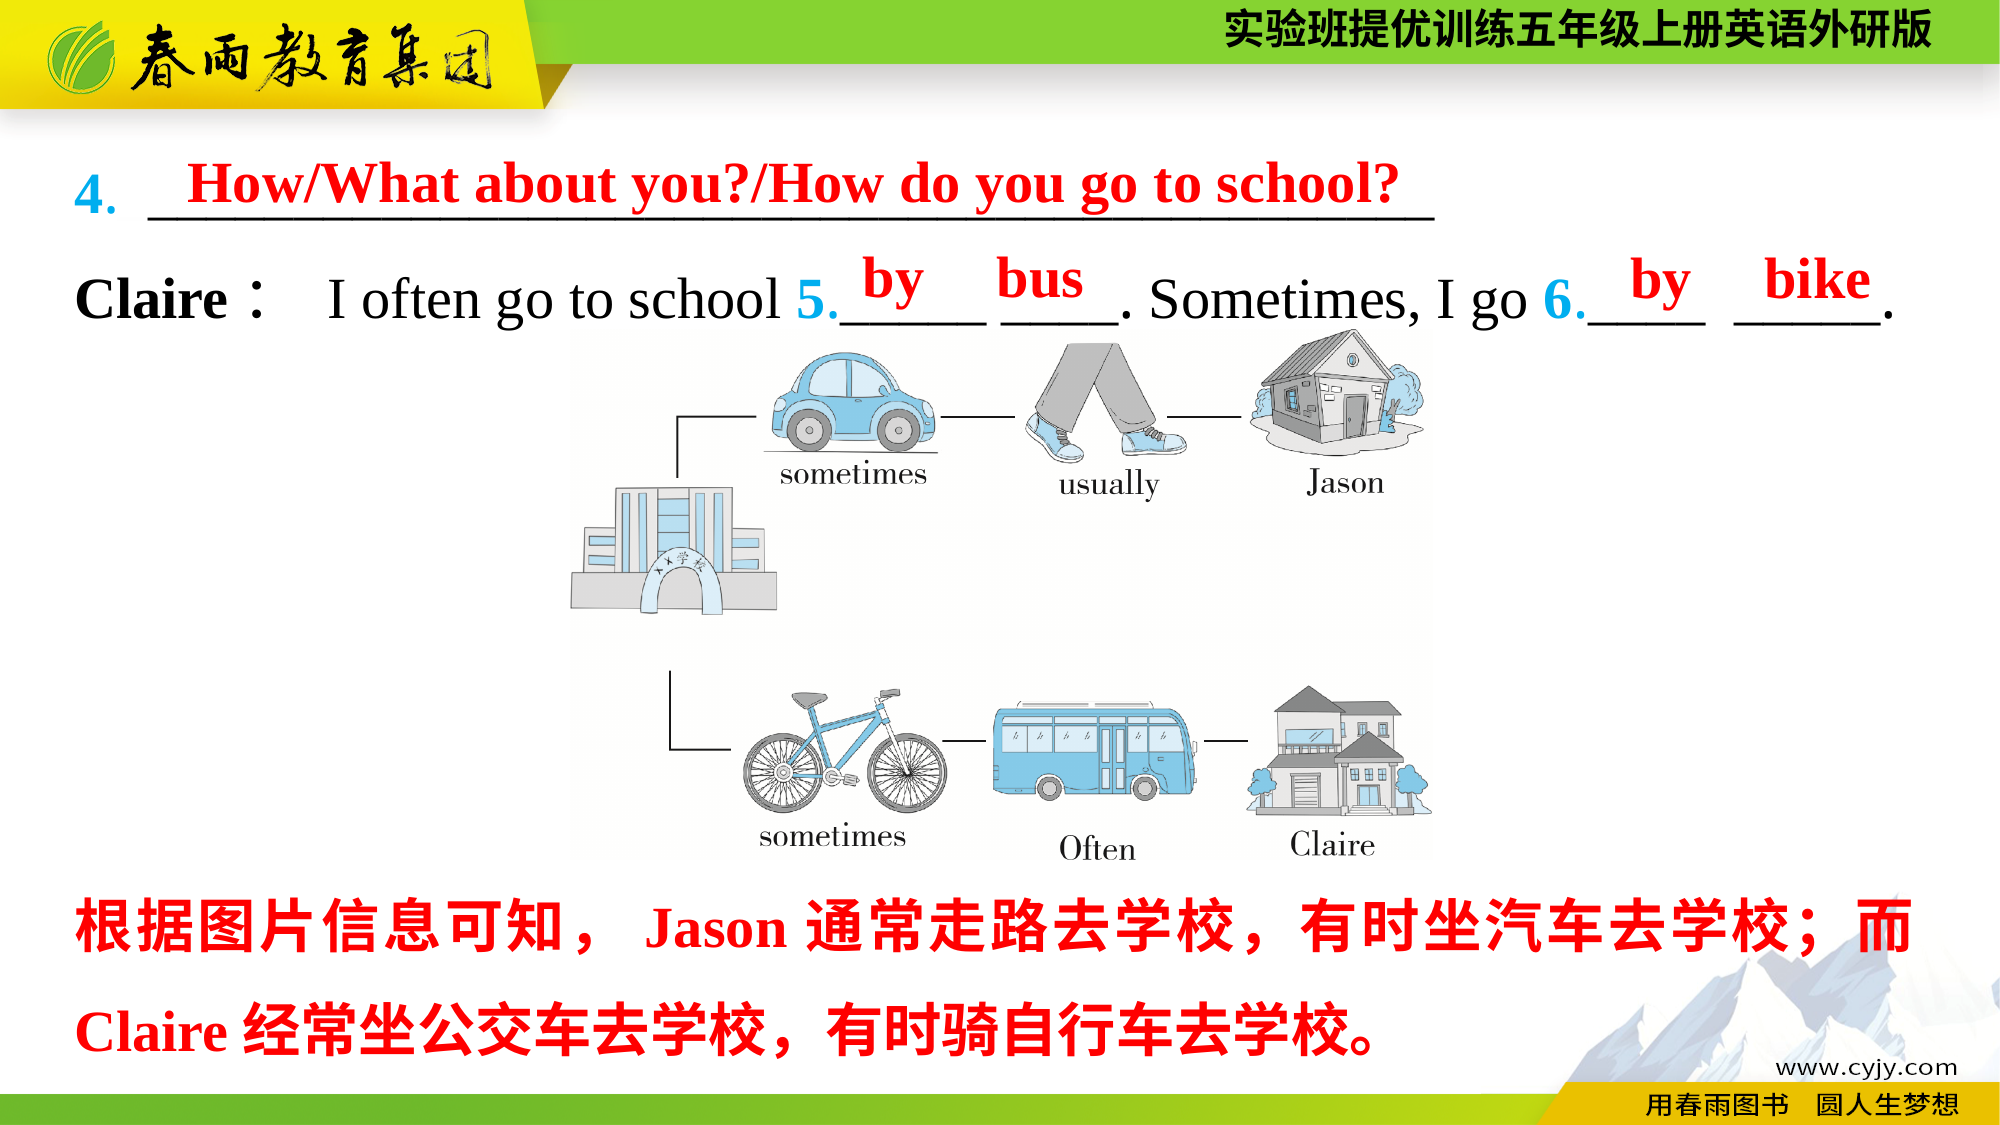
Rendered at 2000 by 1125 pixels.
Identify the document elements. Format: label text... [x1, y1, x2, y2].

text_box How/What about you?/How do you go to school? [173, 101, 1508, 222]
text_box by bike [1615, 233, 1887, 318]
text_box by bus [847, 231, 1100, 317]
picture [0, 0, 2000, 1125]
list 4._____________________________________________ Claire： I often go to school 5._____ ____. Sometimes, I go 6.____ _____. [59, 112, 1944, 327]
text_box 根据图片信息可知，Jason通常走路去学校，有时坐汽车去学校；而Claire经常坐公交车去学校，有时骑自行车去学校。 [59, 846, 1944, 1072]
